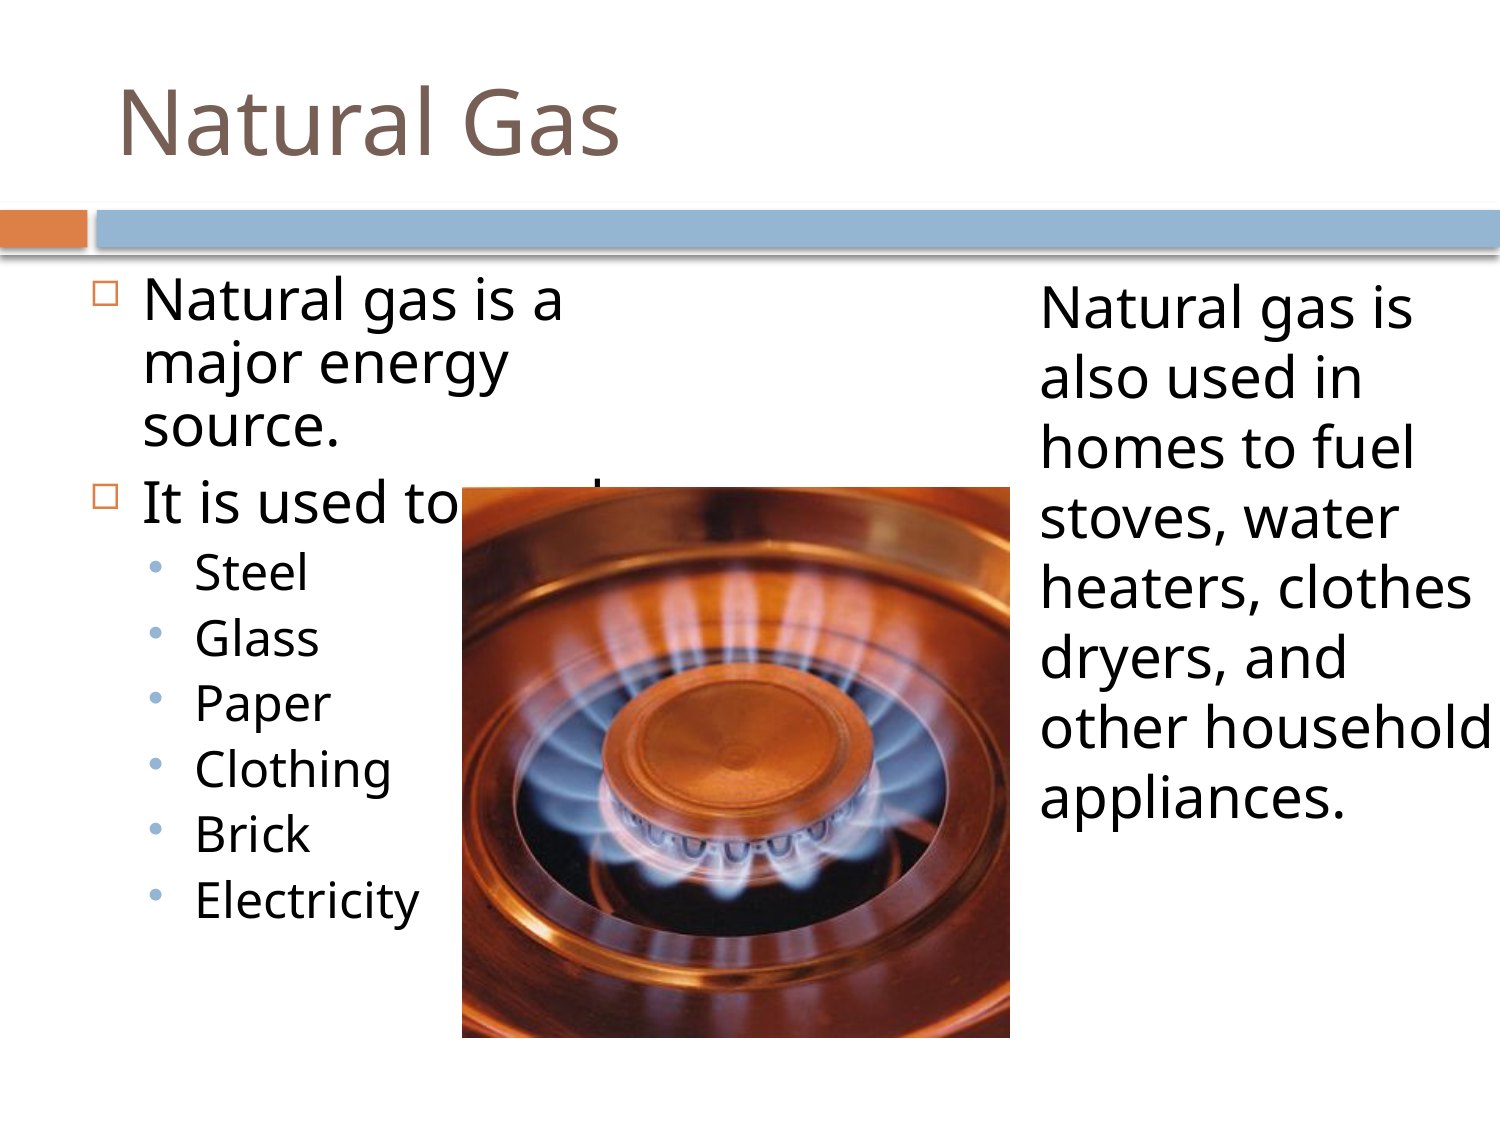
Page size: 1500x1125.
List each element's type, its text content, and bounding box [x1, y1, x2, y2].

picture [462, 487, 1010, 1038]
title Natural Gas [100, 37, 1438, 200]
list Natural gas is a major energy source. It is used to produce Steel Glass Paper Clothing Brick Electricity [75, 262, 725, 1005]
text_box Natural gas is also used in homes to fuel stoves, water heaters, clothes dryers, and other household appliances. [1025, 262, 1500, 837]
